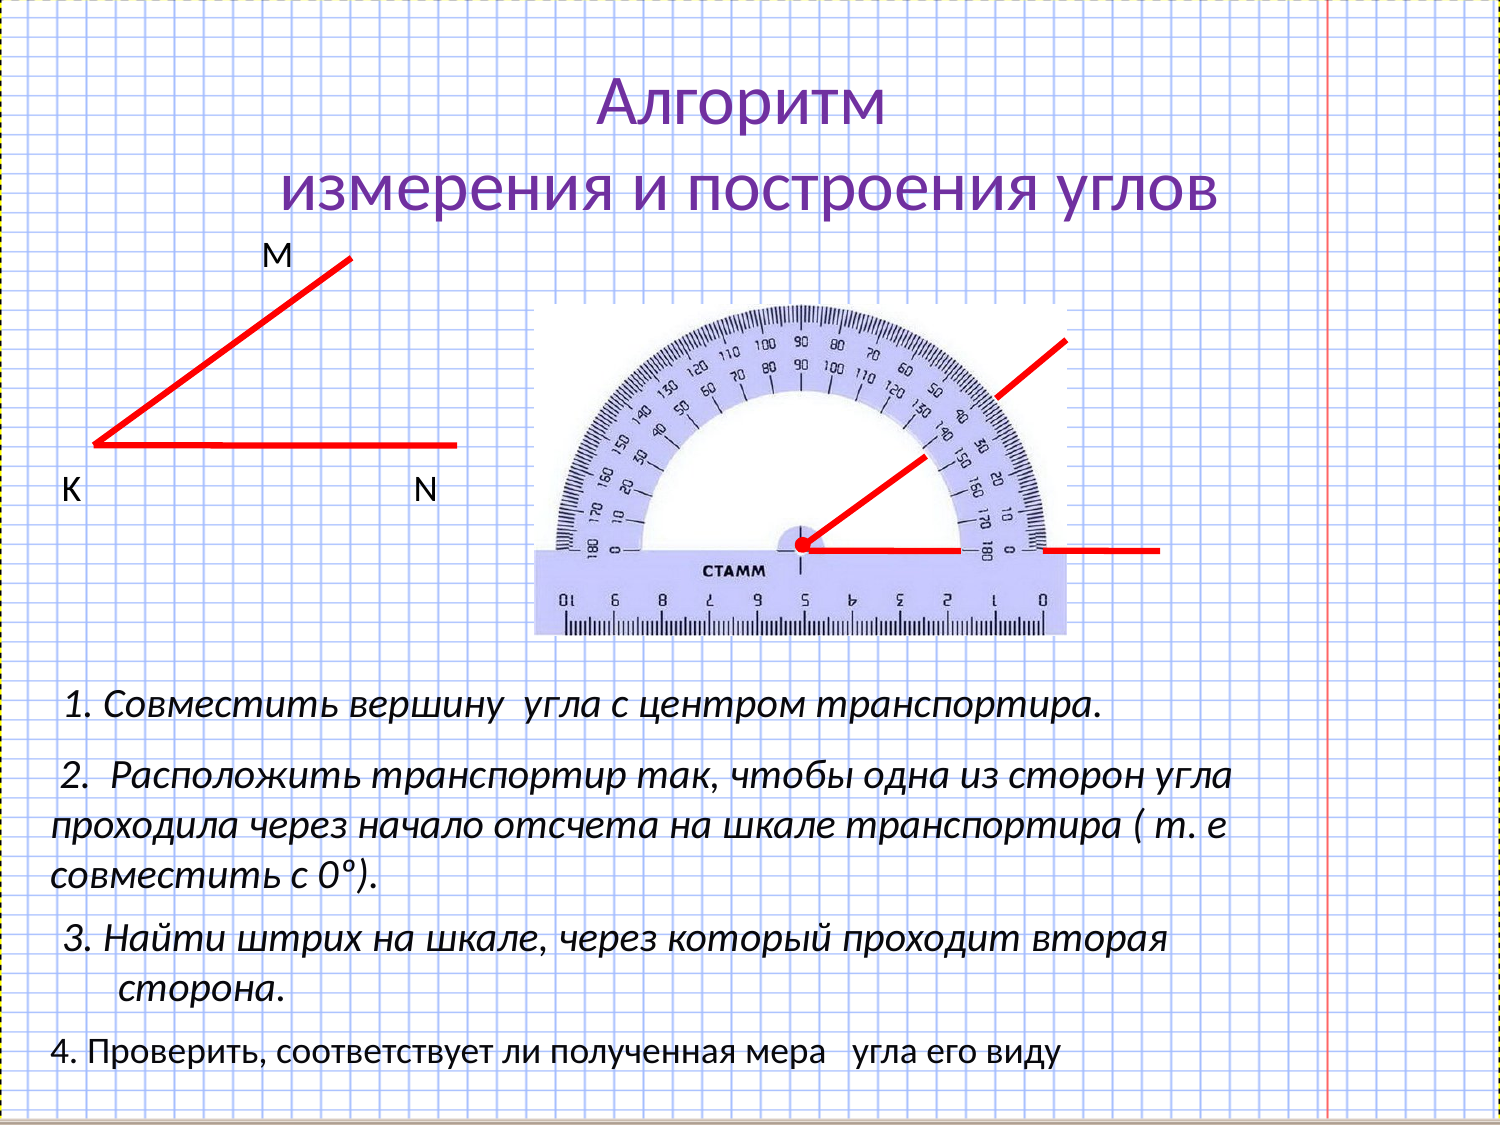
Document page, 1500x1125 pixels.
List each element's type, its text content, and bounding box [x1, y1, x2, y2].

text_box N [398, 456, 453, 517]
text_box K [47, 456, 97, 517]
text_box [995, 339, 1067, 399]
title Алгоритм измерения и построения углов [75, 45, 1425, 233]
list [534, 304, 1067, 636]
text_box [93, 257, 352, 445]
picture [0, 0, 1500, 1125]
text_box 3. Найти штрих на шкале, через который проходит вторая сторона. [46, 902, 1264, 1018]
text_box 2. Расположить транспортир так, чтобы одна из сторон угла проходила через начало отсчета на шкале транспортира ( т. е совместить с 0º). [35, 739, 1311, 955]
text_box 1. Совместить вершину угла с центром транспортира. [46, 667, 1172, 739]
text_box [796, 455, 927, 551]
text_box 4. Проверить, соответствует ли полученная мера угла его виду [35, 1018, 1348, 1079]
text_box M [246, 222, 309, 256]
